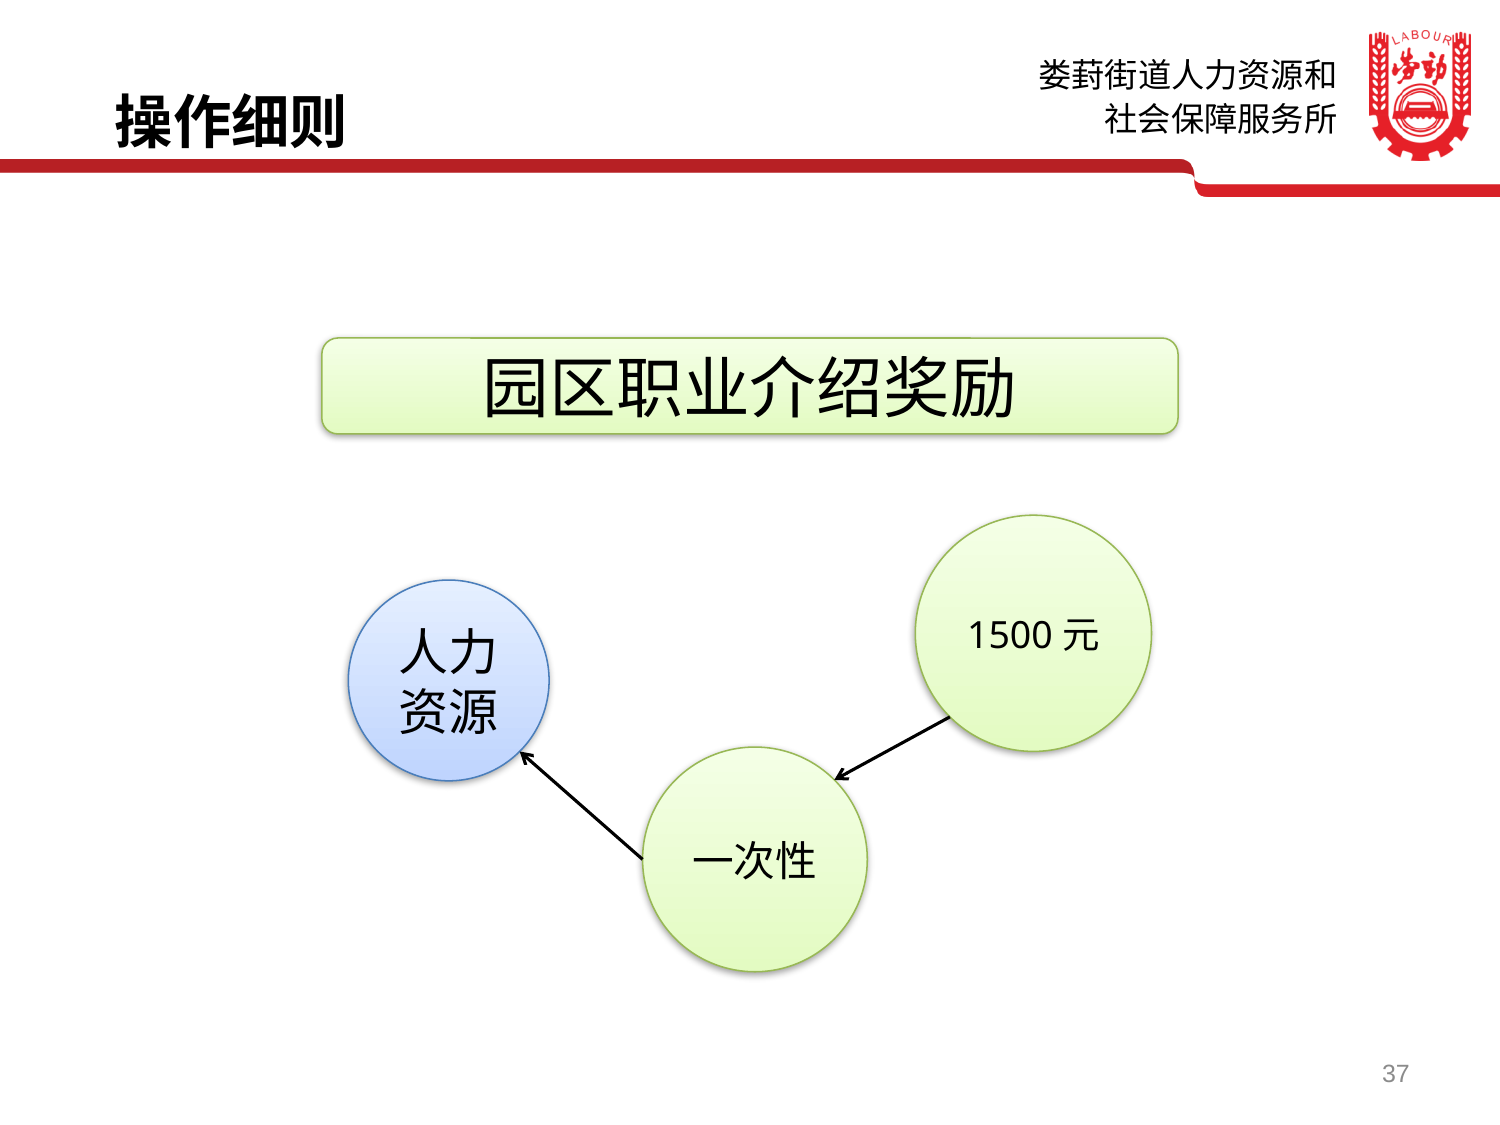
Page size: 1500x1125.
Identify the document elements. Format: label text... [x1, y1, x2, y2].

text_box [519, 751, 643, 860]
text_box 园区职业介绍奖励 [321, 337, 1179, 435]
text_box 人力资源 [347, 579, 550, 782]
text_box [834, 716, 951, 781]
text_box 操作细则 [100, 78, 621, 163]
slide_number 37 [1074, 1042, 1425, 1103]
text_box 1500元 [914, 514, 1153, 753]
text_box 一次性 [642, 746, 869, 973]
picture [0, 30, 1500, 197]
